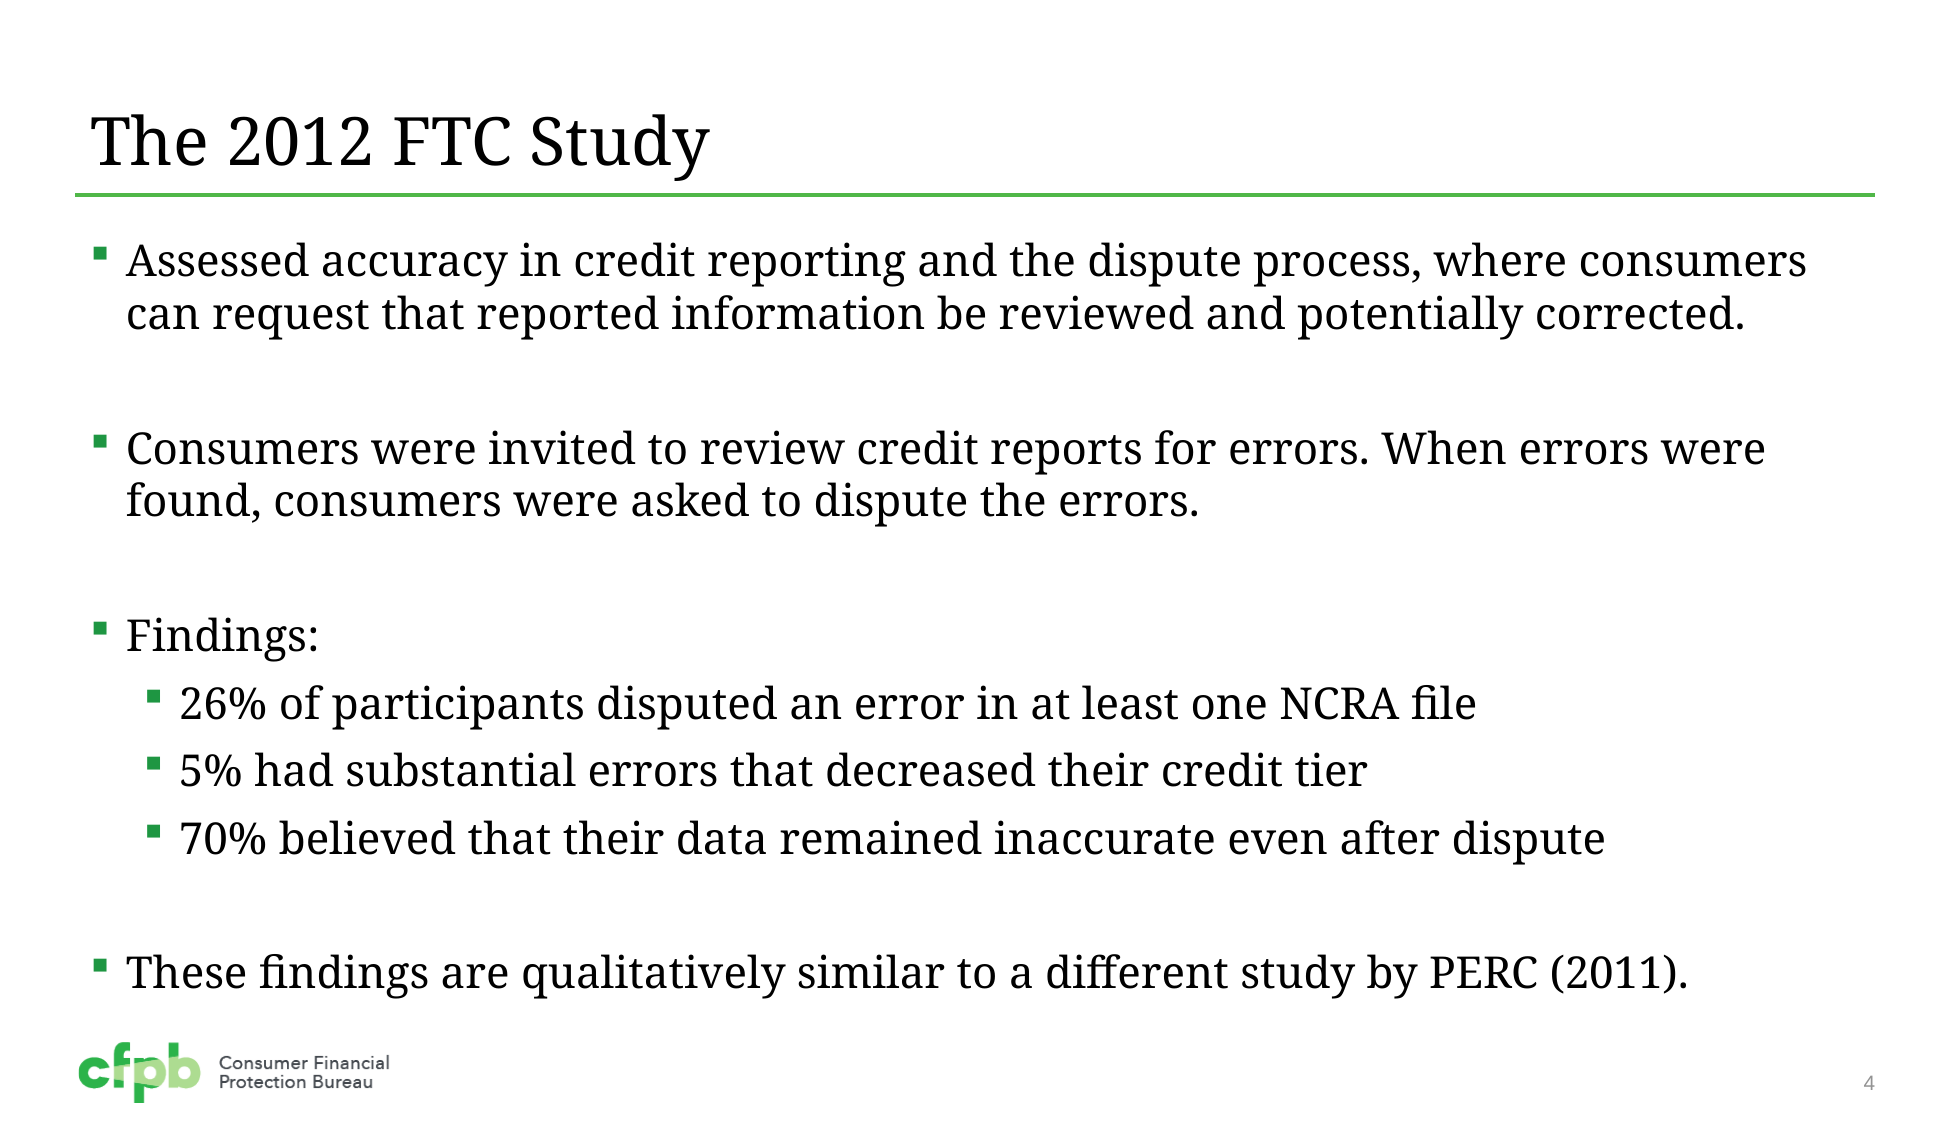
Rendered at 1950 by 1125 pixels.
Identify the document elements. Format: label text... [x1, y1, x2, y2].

title The 2012 FTC Study [75, 45, 1875, 195]
picture [78, 1040, 394, 1103]
list Assessed accuracy in credit reporting and the dispute process, where consumers can request that reported information be reviewed and potentially corrected. Consumers were invited to review credit reports for errors. When errors were found, consumers were asked to dispute the errors. Findings: 26% of participants disputed an error in at least one NCRA file 5% had substantial errors that decreased their credit tier 70% believed that their data remained inaccurate even after dispute These findings are qualitatively similar to a different study by PERC (2011). [75, 224, 1875, 1020]
slide_number 4 [1680, 1050, 1875, 1095]
